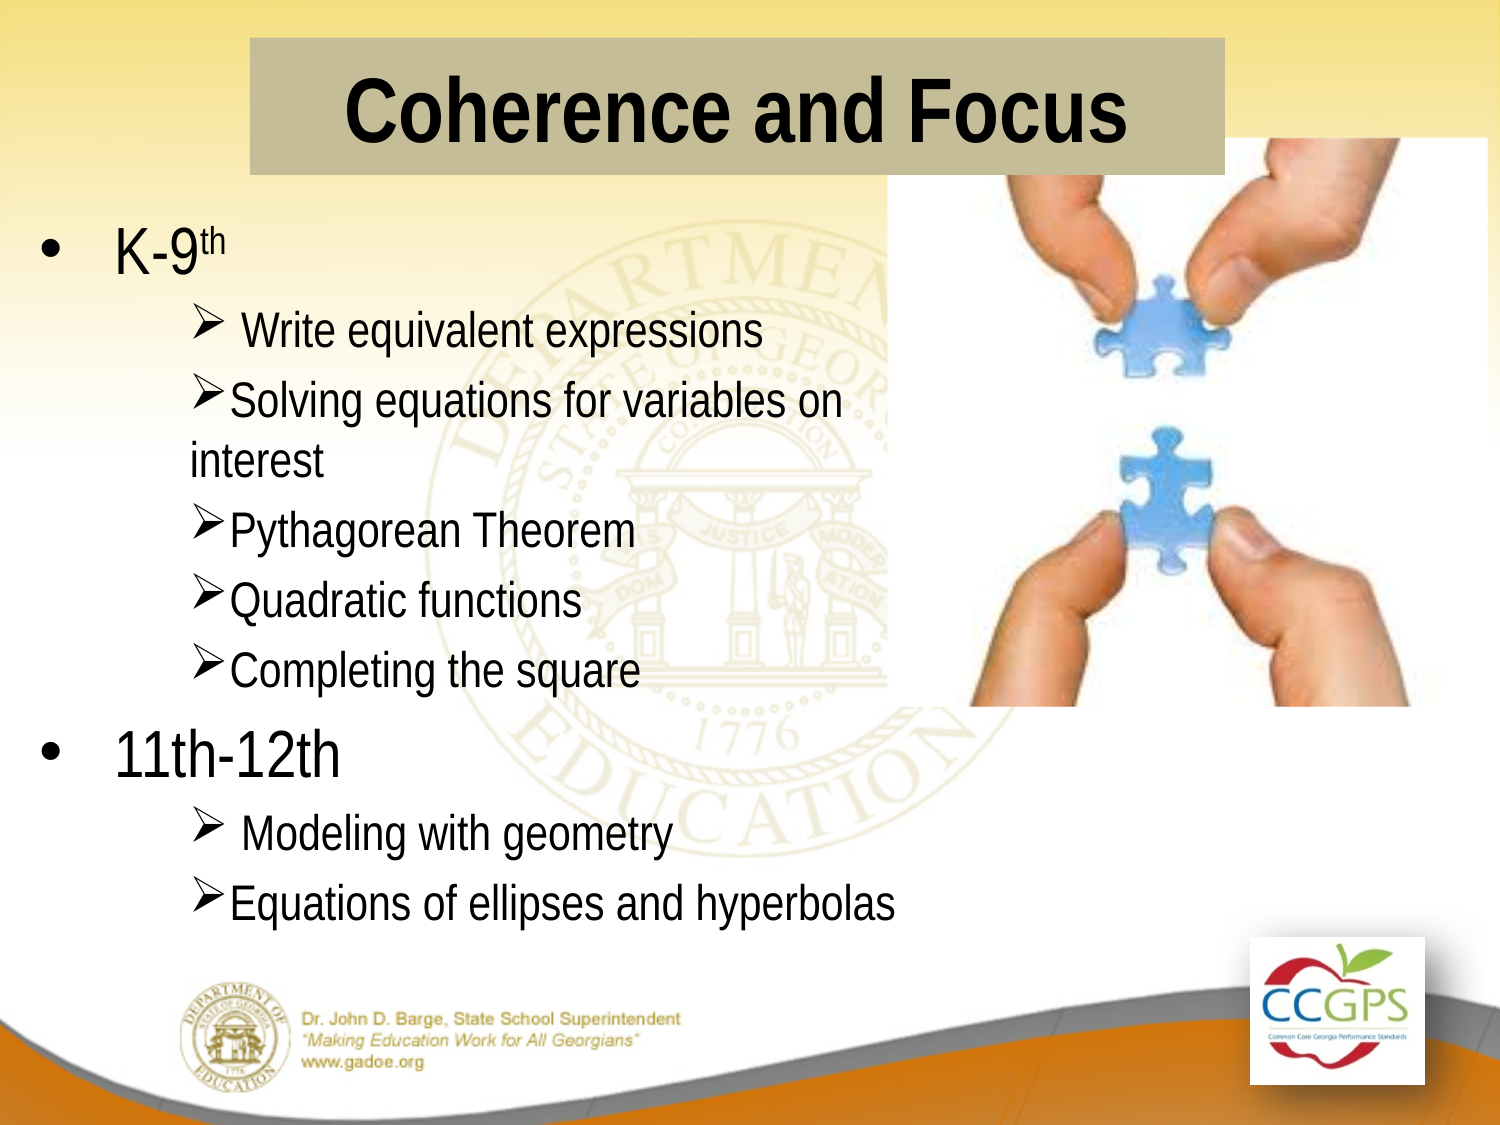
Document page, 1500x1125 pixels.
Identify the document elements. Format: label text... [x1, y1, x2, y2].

title Coherence and Focus [249, 37, 1226, 176]
subtitle K-9th Write equivalent expressions Solving equations for variables on interest Pythagorean Theorem Quadratic functions Completing the square 11th-12th Modeling with geometry Equations of ellipses and hyperbolas [24, 199, 1001, 1063]
picture [0, 0, 1500, 1125]
